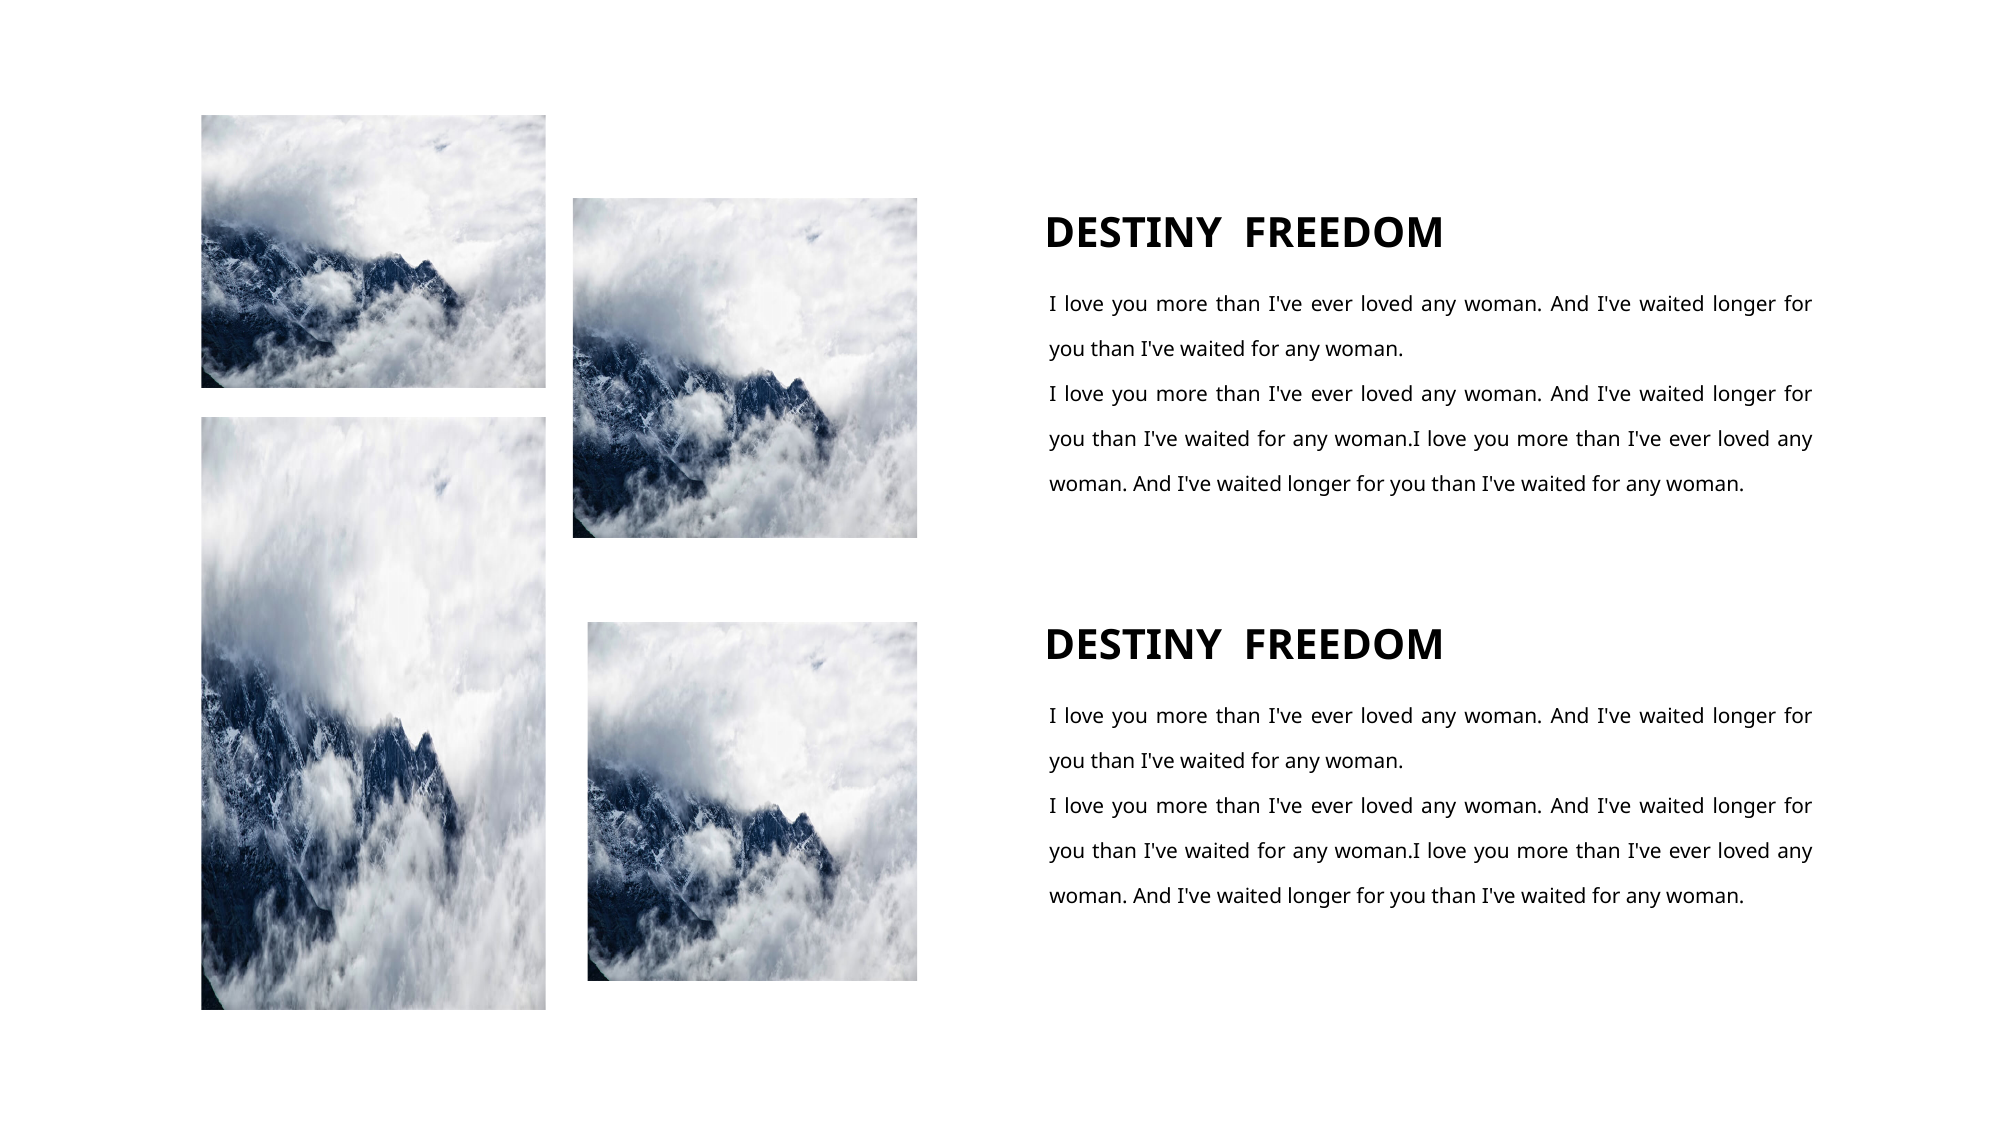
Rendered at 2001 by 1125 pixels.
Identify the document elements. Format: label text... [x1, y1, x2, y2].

text_box DESTINY FREEDOM [1029, 198, 1584, 263]
text_box DESTINY FREEDOM [1029, 610, 1584, 676]
text_box I love you more than I've ever loved any woman. And I've waited longer for you than I've waited for any woman. I love you more than I've ever loved any woman. And I've waited longer for you than I've waited for any woman.I love you more than I've ever loved any woman. And I've waited longer for you than I've waited for any woman. [1034, 263, 1828, 515]
text_box I love you more than I've ever loved any woman. And I've waited longer for you than I've waited for any woman. I love you more than I've ever loved any woman. And I've waited longer for you than I've waited for any woman.I love you more than I've ever loved any woman. And I've waited longer for you than I've waited for any woman. [1034, 675, 1828, 928]
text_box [201, 115, 918, 1010]
